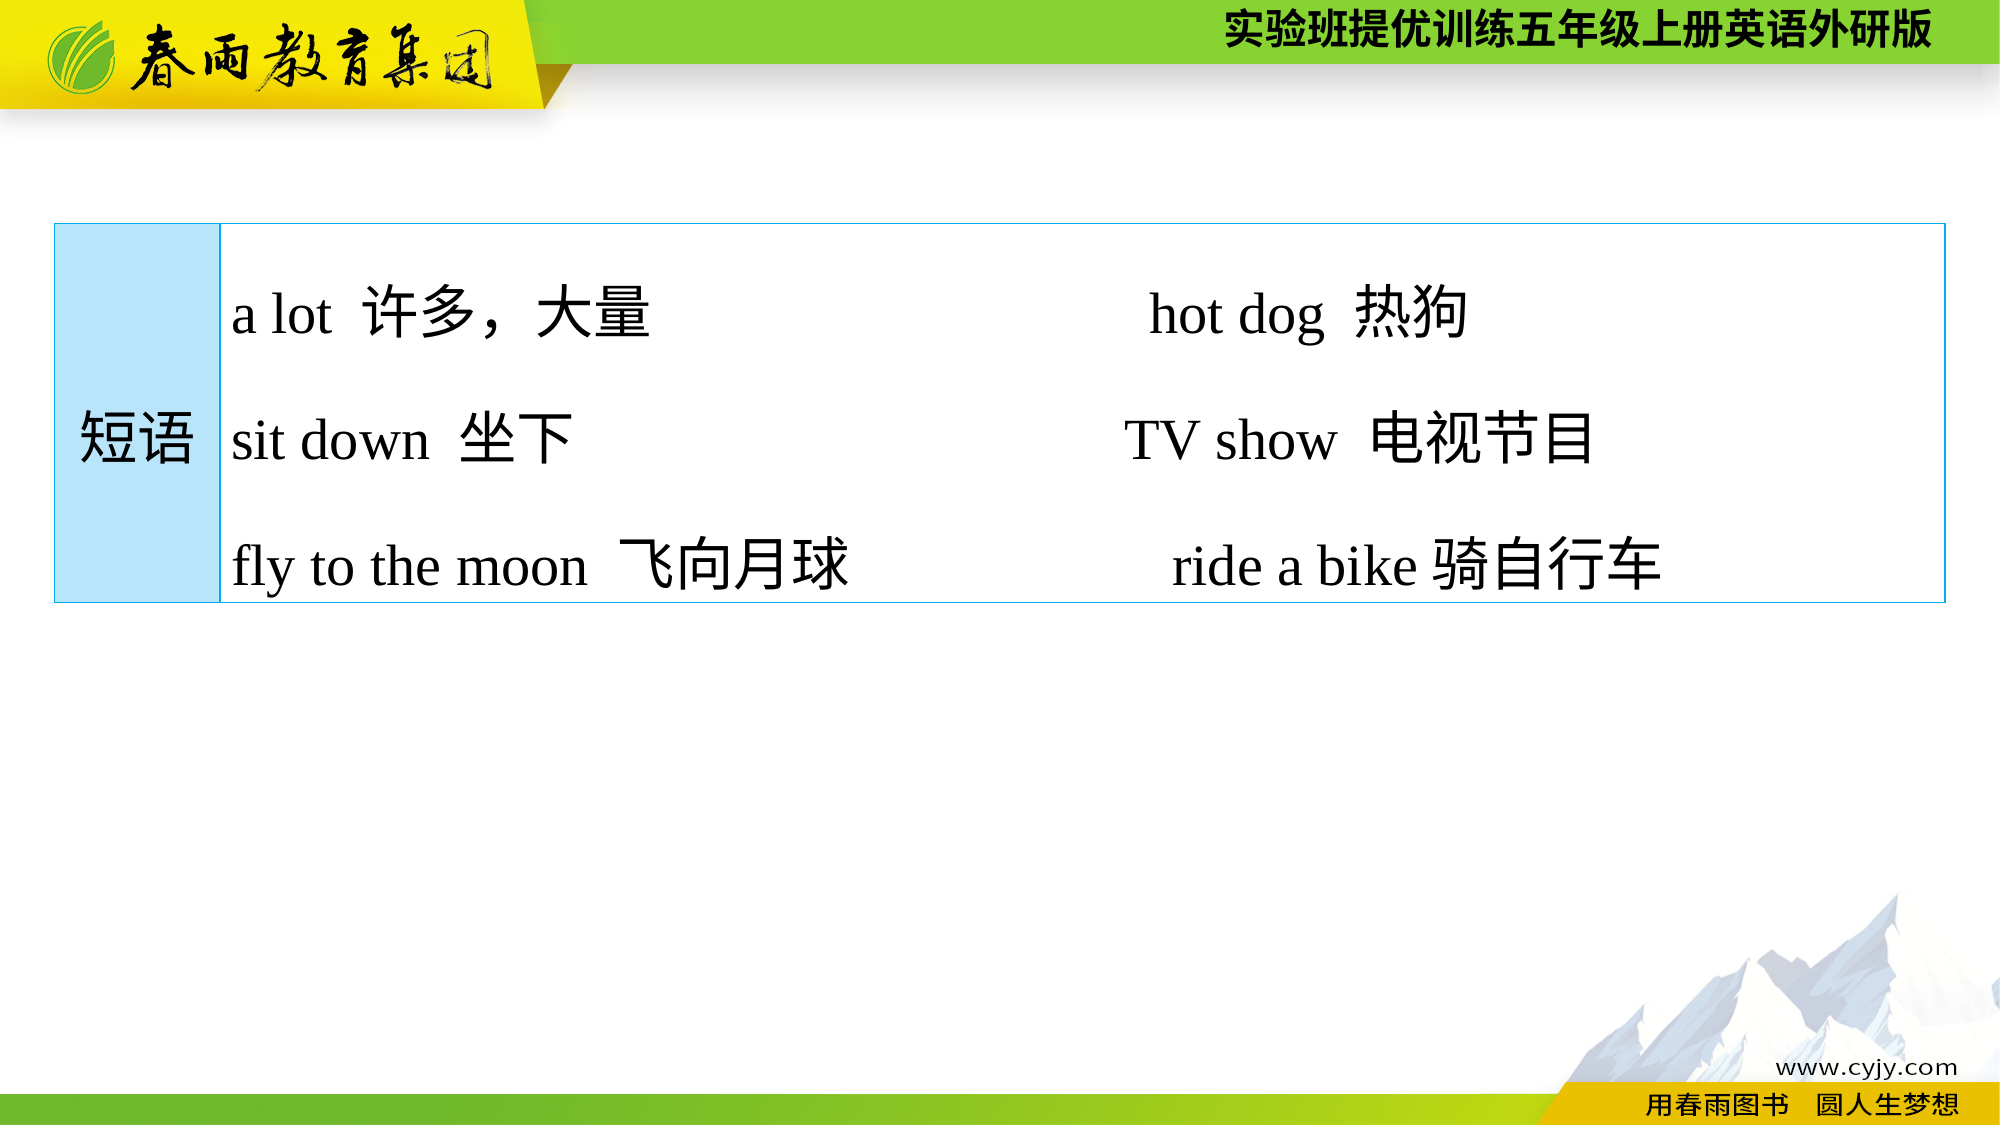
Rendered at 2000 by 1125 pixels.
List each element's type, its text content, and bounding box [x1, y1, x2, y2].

picture [0, 0, 2000, 1125]
table_header a lot 许多，大量 hot dog 热狗 sit down 坐下 TV show 电视节目 fly to the moon 飞向月球 ride a bike骑自行车 [221, 224, 1944, 602]
table_header 短语 [55, 224, 219, 602]
